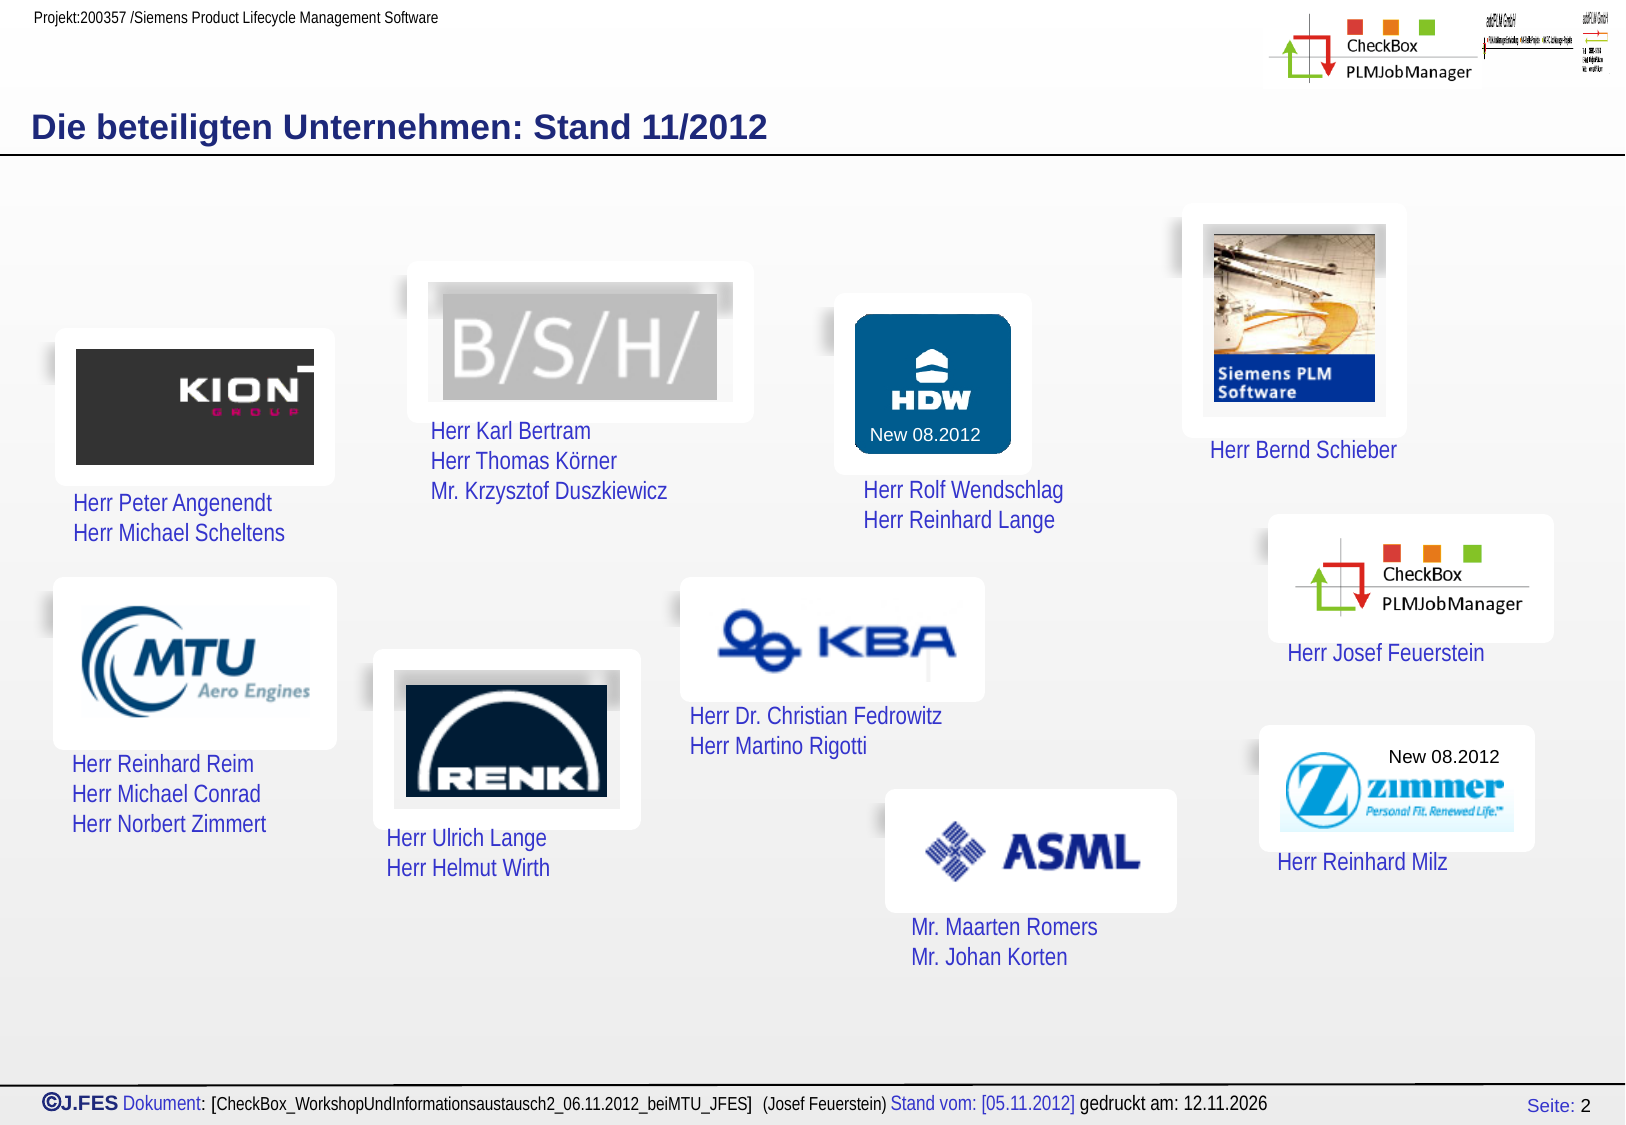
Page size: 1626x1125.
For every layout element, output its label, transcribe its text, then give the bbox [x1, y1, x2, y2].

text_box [55, 223, 1534, 980]
picture [1263, 10, 1482, 73]
title Die beteiligten Unternehmen: Stand 11/2012 [30, 73, 1600, 148]
